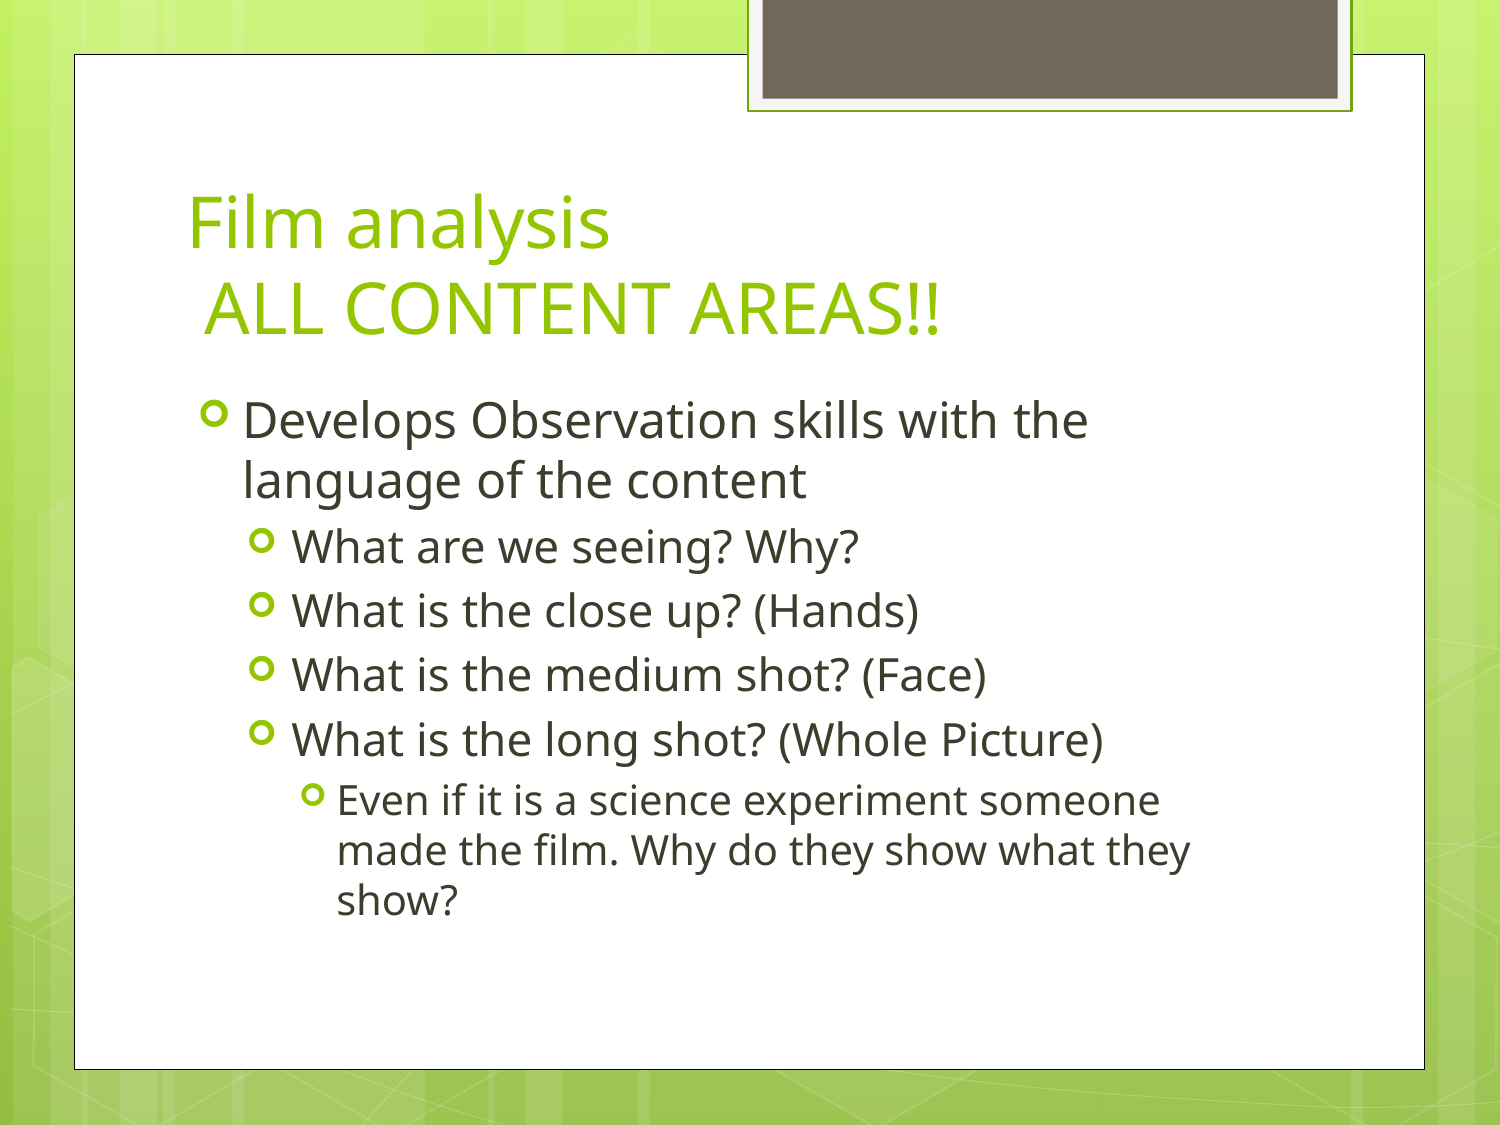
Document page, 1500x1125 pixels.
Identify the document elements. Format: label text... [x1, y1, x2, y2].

list Develops Observation skills with the language of the content What are we seeing? Why? What is the close up? (Hands) What is the medium shot? (Face) What is the long shot? (Whole Picture) Even if it is a science experiment someone made the film. Why do they show what they show? [171, 381, 1283, 957]
title Film analysis ALL CONTENT AREAS!! [171, 168, 1324, 357]
